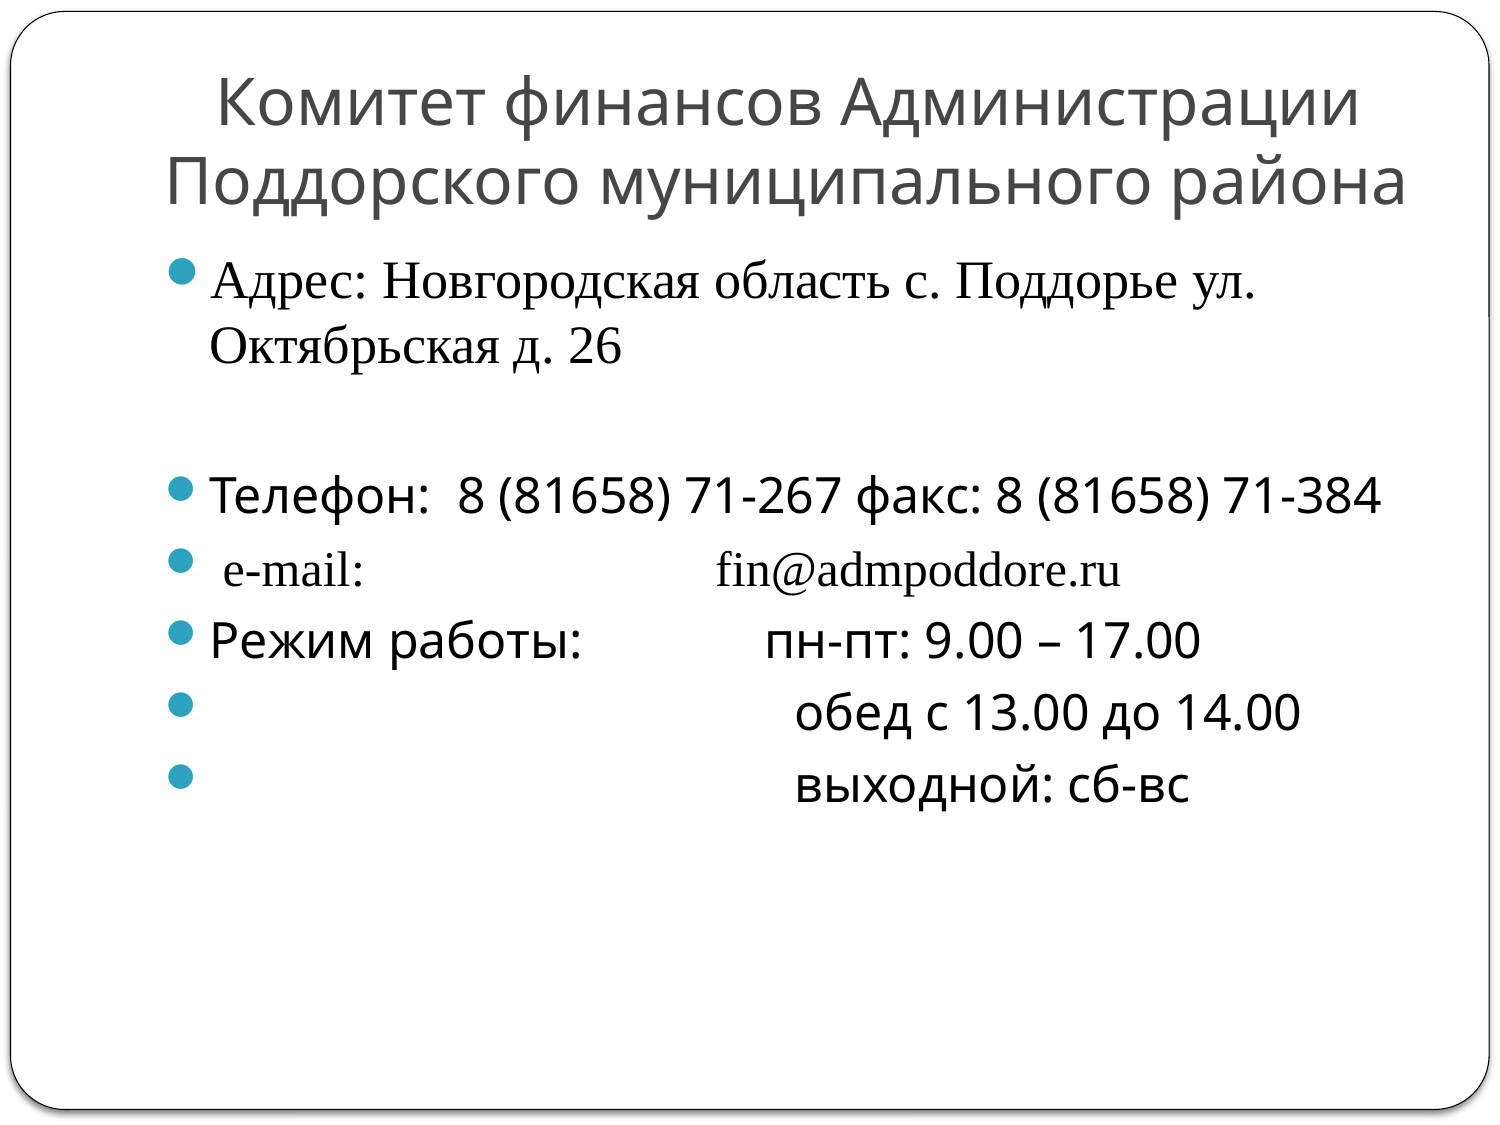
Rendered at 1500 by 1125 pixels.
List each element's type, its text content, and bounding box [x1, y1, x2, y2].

list Адрес: Новгородская область с. Поддорье ул. Октябрьская д. 26 Телефон: 8 (81658) 71-267 факс: 8 (81658) 71-384 e-mail: fin@admpoddore.ru Режим работы: пн-пт: 9.00 – 17.00 обед с 13.00 до 14.00 выходной: сб-вс [150, 237, 1425, 988]
title Комитет финансов Администрации Поддорского муниципального района [150, 45, 1425, 233]
